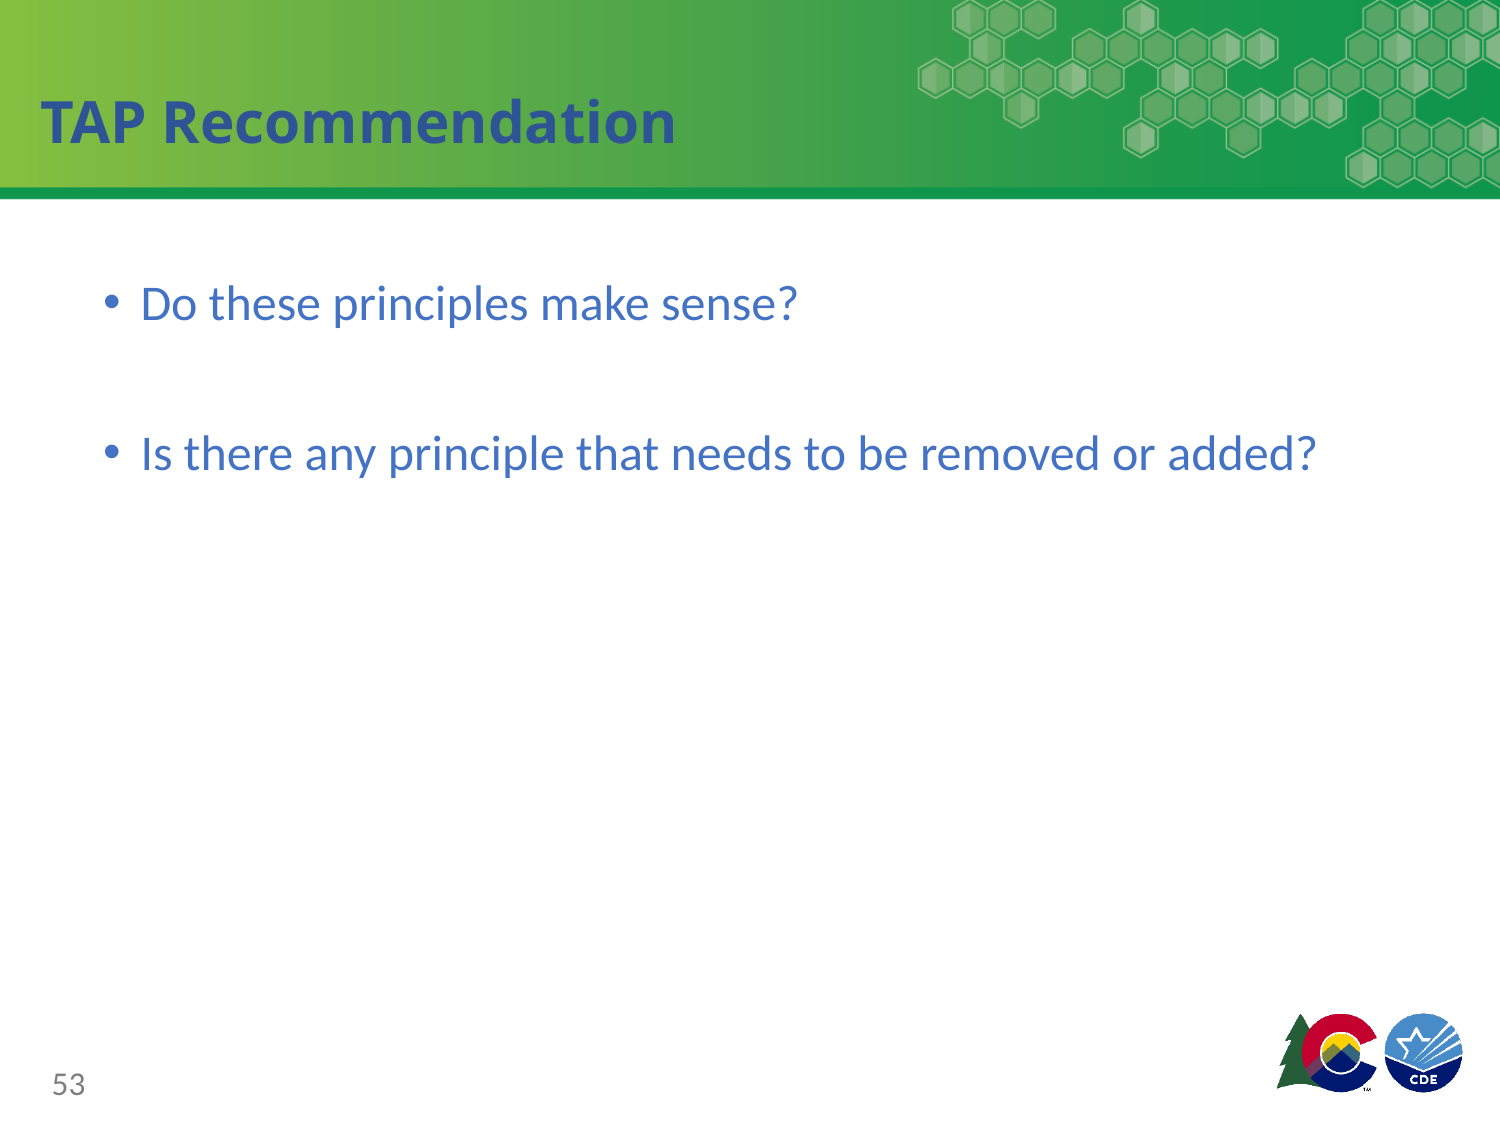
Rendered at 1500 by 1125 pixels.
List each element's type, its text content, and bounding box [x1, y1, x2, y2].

picture [1275, 1012, 1463, 1093]
list Do these principles make sense? Is there any principle that needs to be removed or added? [103, 277, 1397, 1002]
title TAP Recommendation [40, 84, 1038, 166]
slide_number 53 [36, 1054, 375, 1115]
picture [0, 0, 1500, 200]
